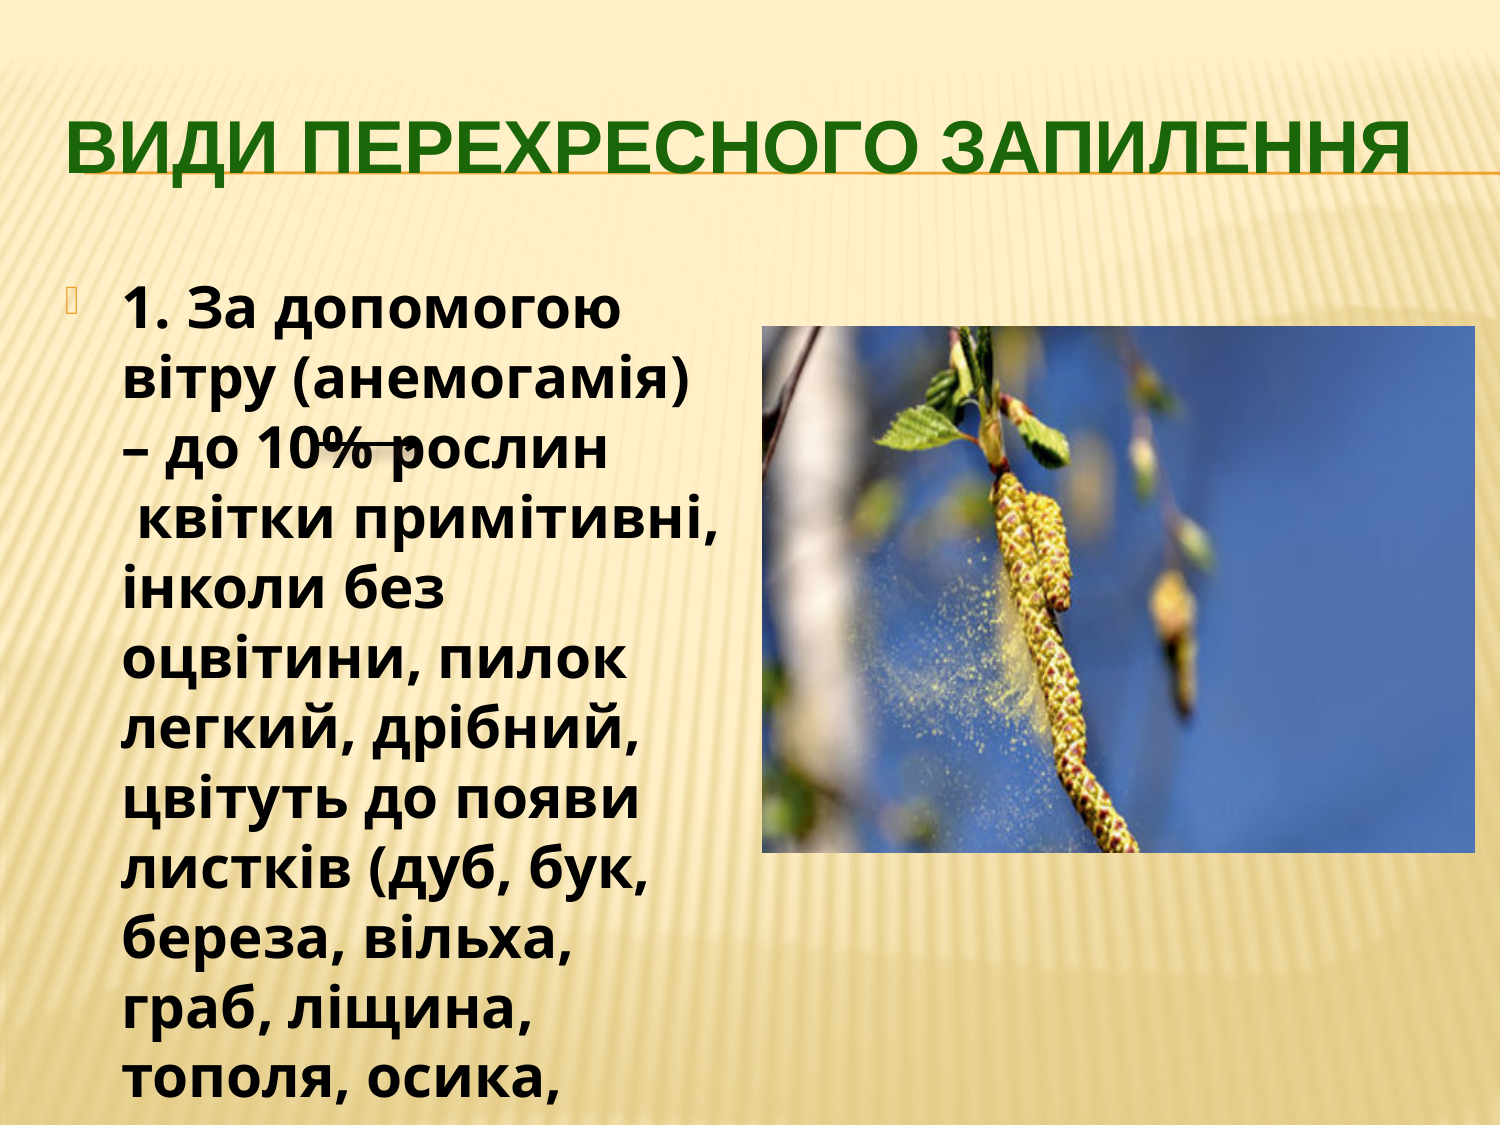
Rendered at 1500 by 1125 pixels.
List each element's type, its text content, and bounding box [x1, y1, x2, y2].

title Види перехресного Запилення [49, 75, 1475, 213]
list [762, 325, 1476, 853]
list 1. За допомогою вітру (анемогамія) – до 10% рослин квітки примітивні, інколи без оцвітини, пилок легкий, дрібний, цвітуть до появи листків (дуб, бук, береза, вільха, граб, ліщина, тополя, осика, ковила, жито). [50, 262, 738, 1038]
